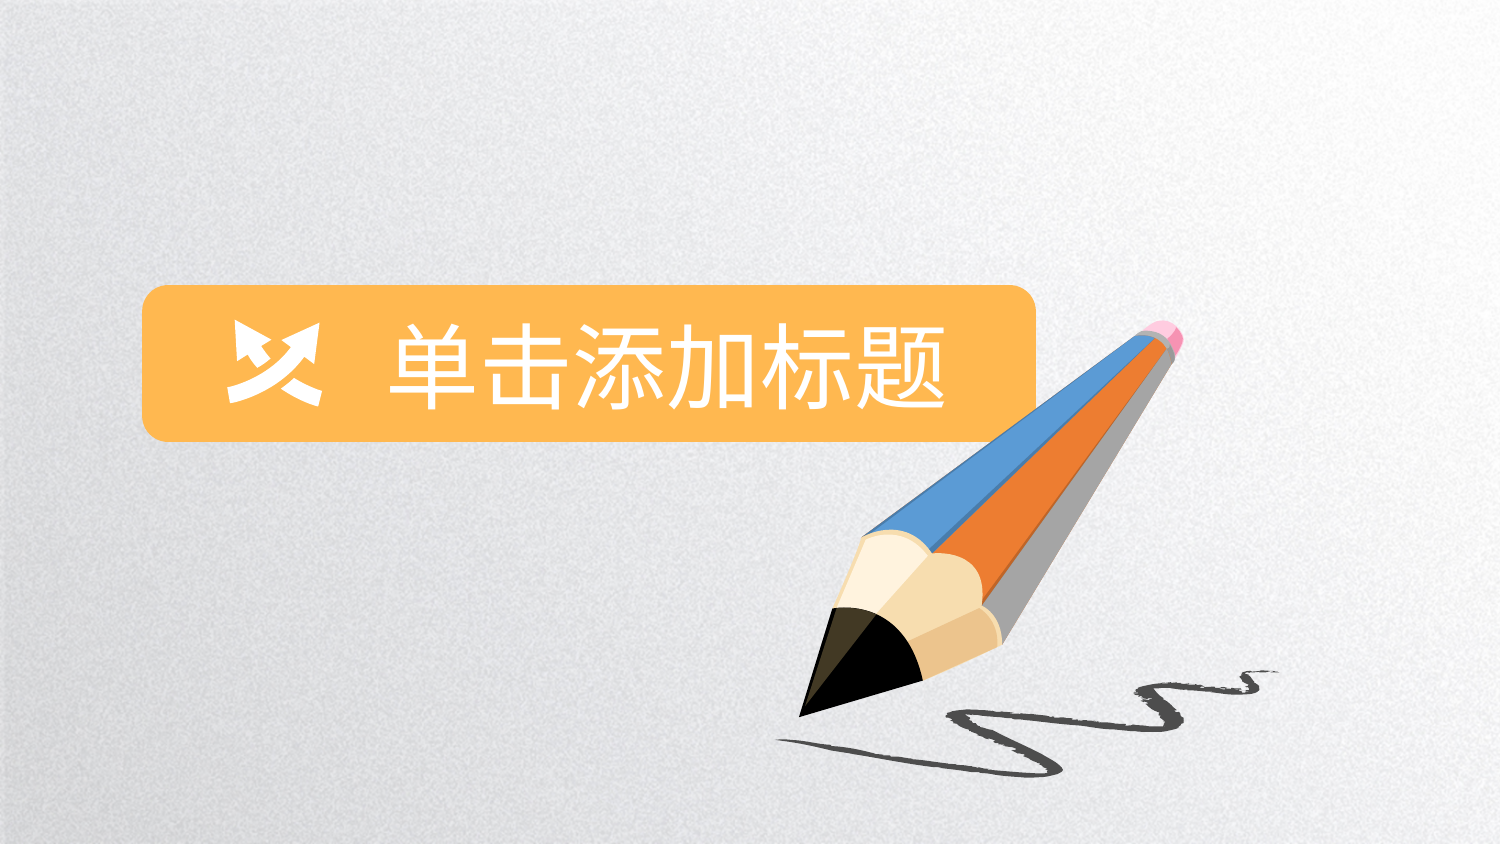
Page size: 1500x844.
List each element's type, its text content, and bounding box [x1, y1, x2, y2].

text_box [280, 377, 323, 407]
text_box [774, 718, 1063, 778]
text_box [1187, 670, 1280, 695]
text_box [141, 283, 1037, 444]
picture [0, 0, 1500, 844]
text_box [1006, 718, 1184, 732]
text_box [798, 319, 1187, 718]
text_box [227, 322, 320, 404]
text_box [234, 319, 272, 368]
text_box 单击添加标题 [370, 301, 973, 429]
